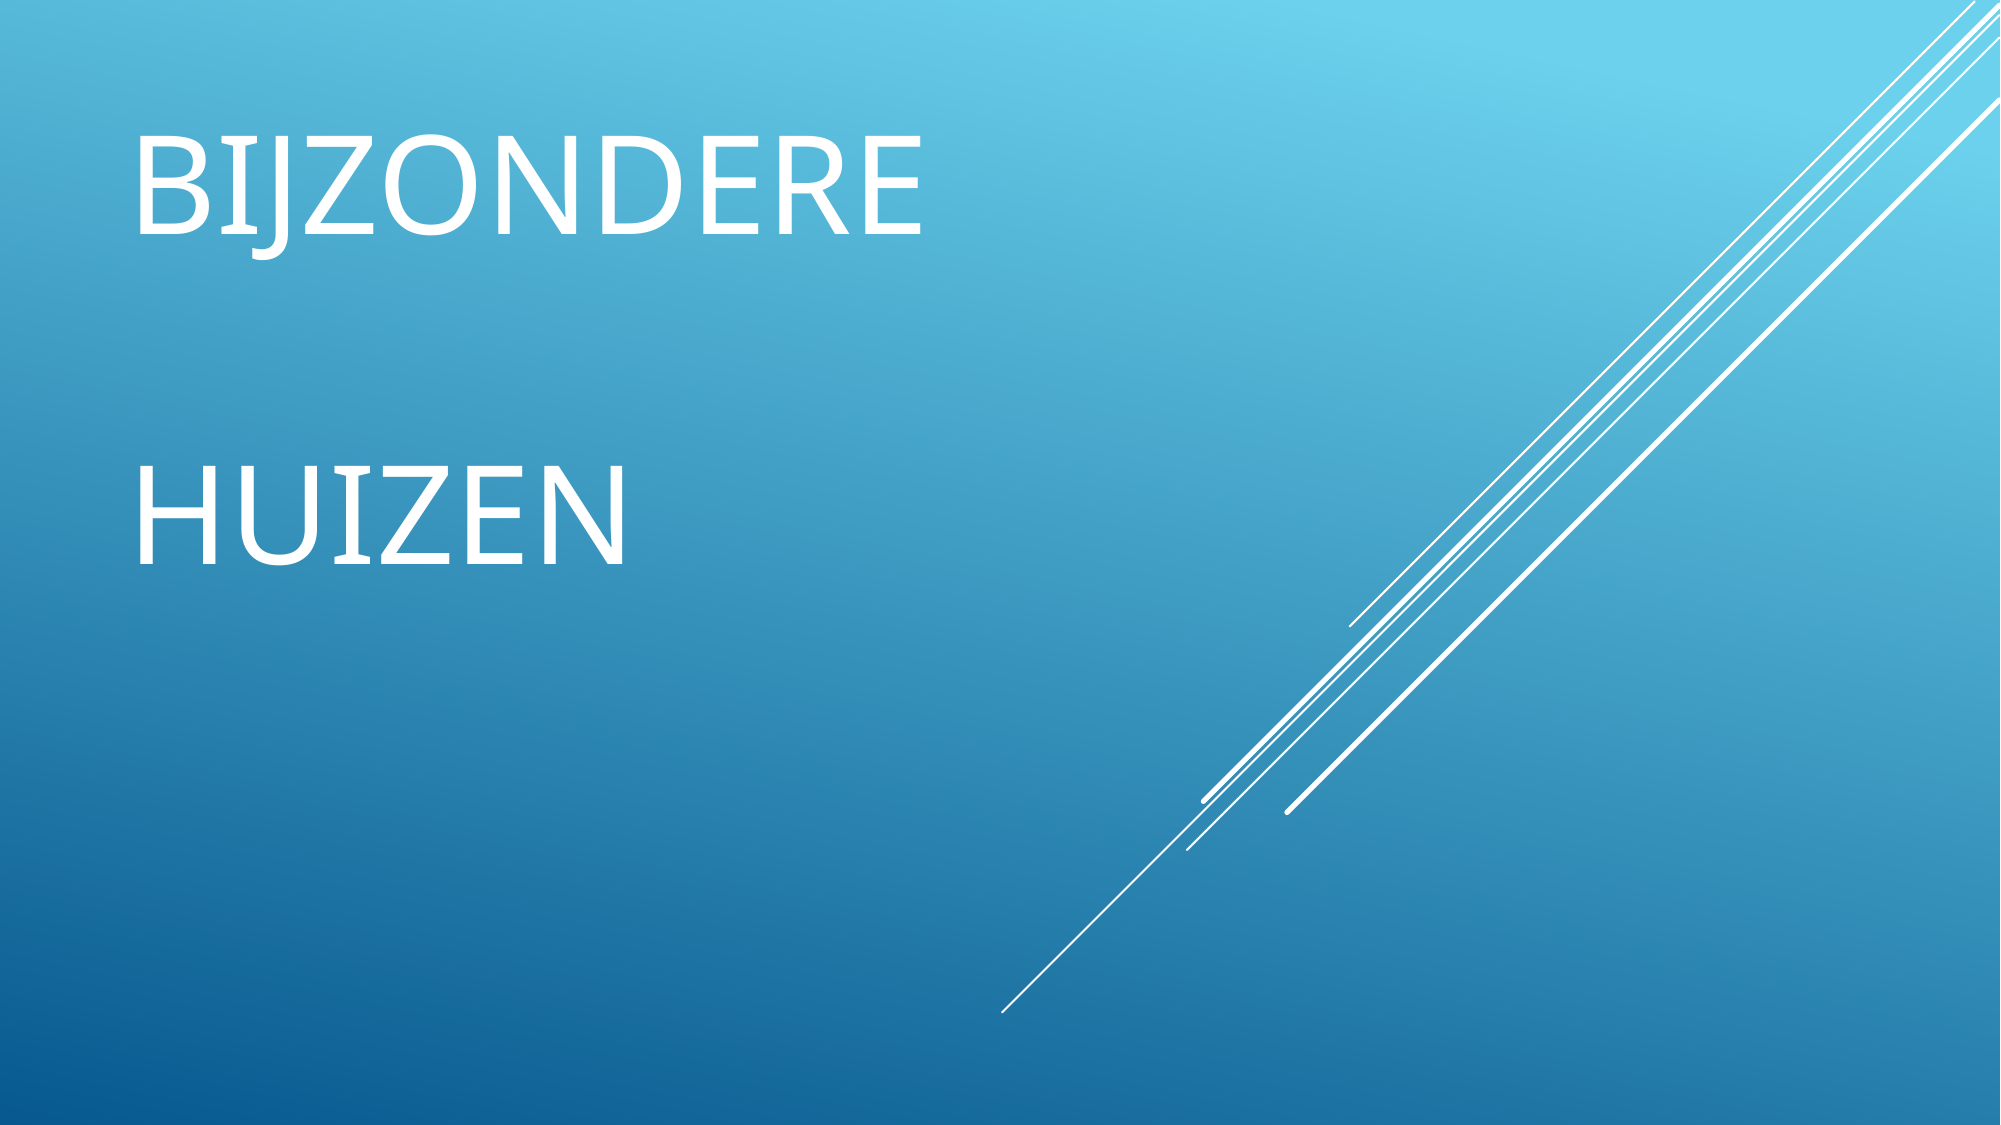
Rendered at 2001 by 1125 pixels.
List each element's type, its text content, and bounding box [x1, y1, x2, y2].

title BIJZONDERE HUIZEN [112, 112, 1425, 600]
